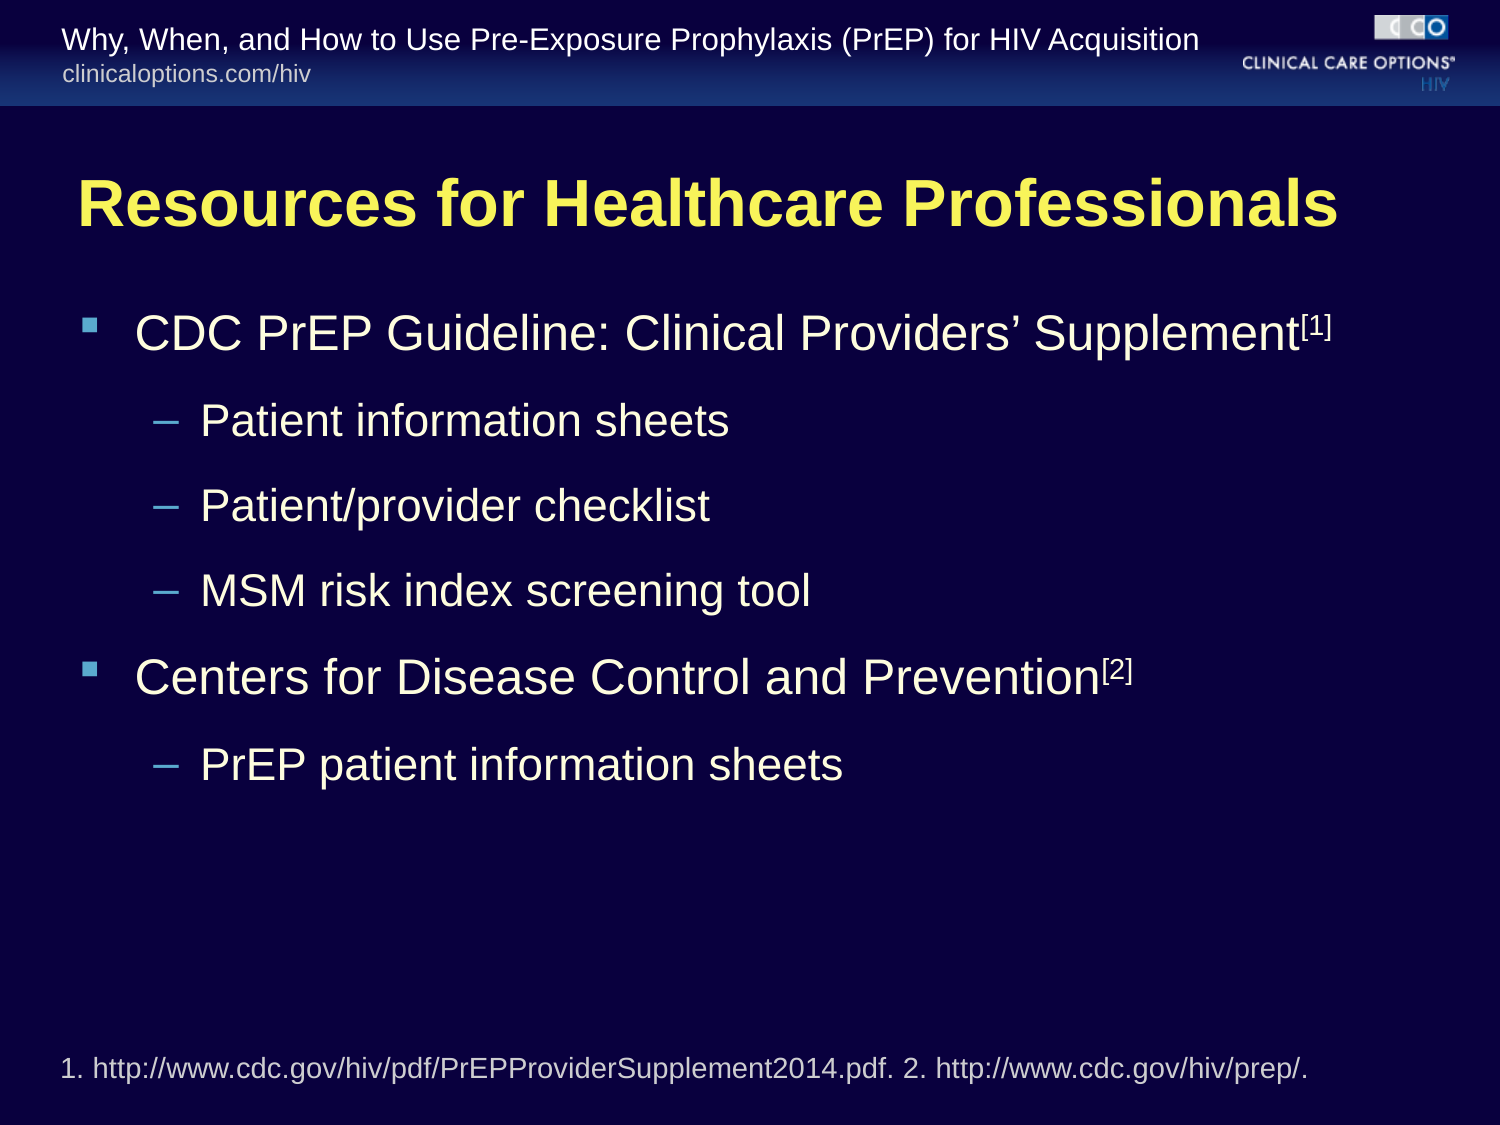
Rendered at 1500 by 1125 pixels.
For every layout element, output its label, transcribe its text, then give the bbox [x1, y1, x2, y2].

text_box 1. http://www.cdc.gov/hiv/pdf/PrEPProviderSupplement2014.pdf. 2. http://www.cdc.gov/hiv/prep/. [45, 1042, 1326, 1093]
title Resources for Healthcare Professionals [62, 109, 1452, 291]
picture [1243, 15, 1455, 91]
list CDC PrEP Guideline: Clinical Providers’ Supplement[1] Patient information sheets Patient/provider checklist MSM risk index screening tool Centers for Disease Control and Prevention[2] PrEP patient information sheets [63, 299, 1451, 1047]
